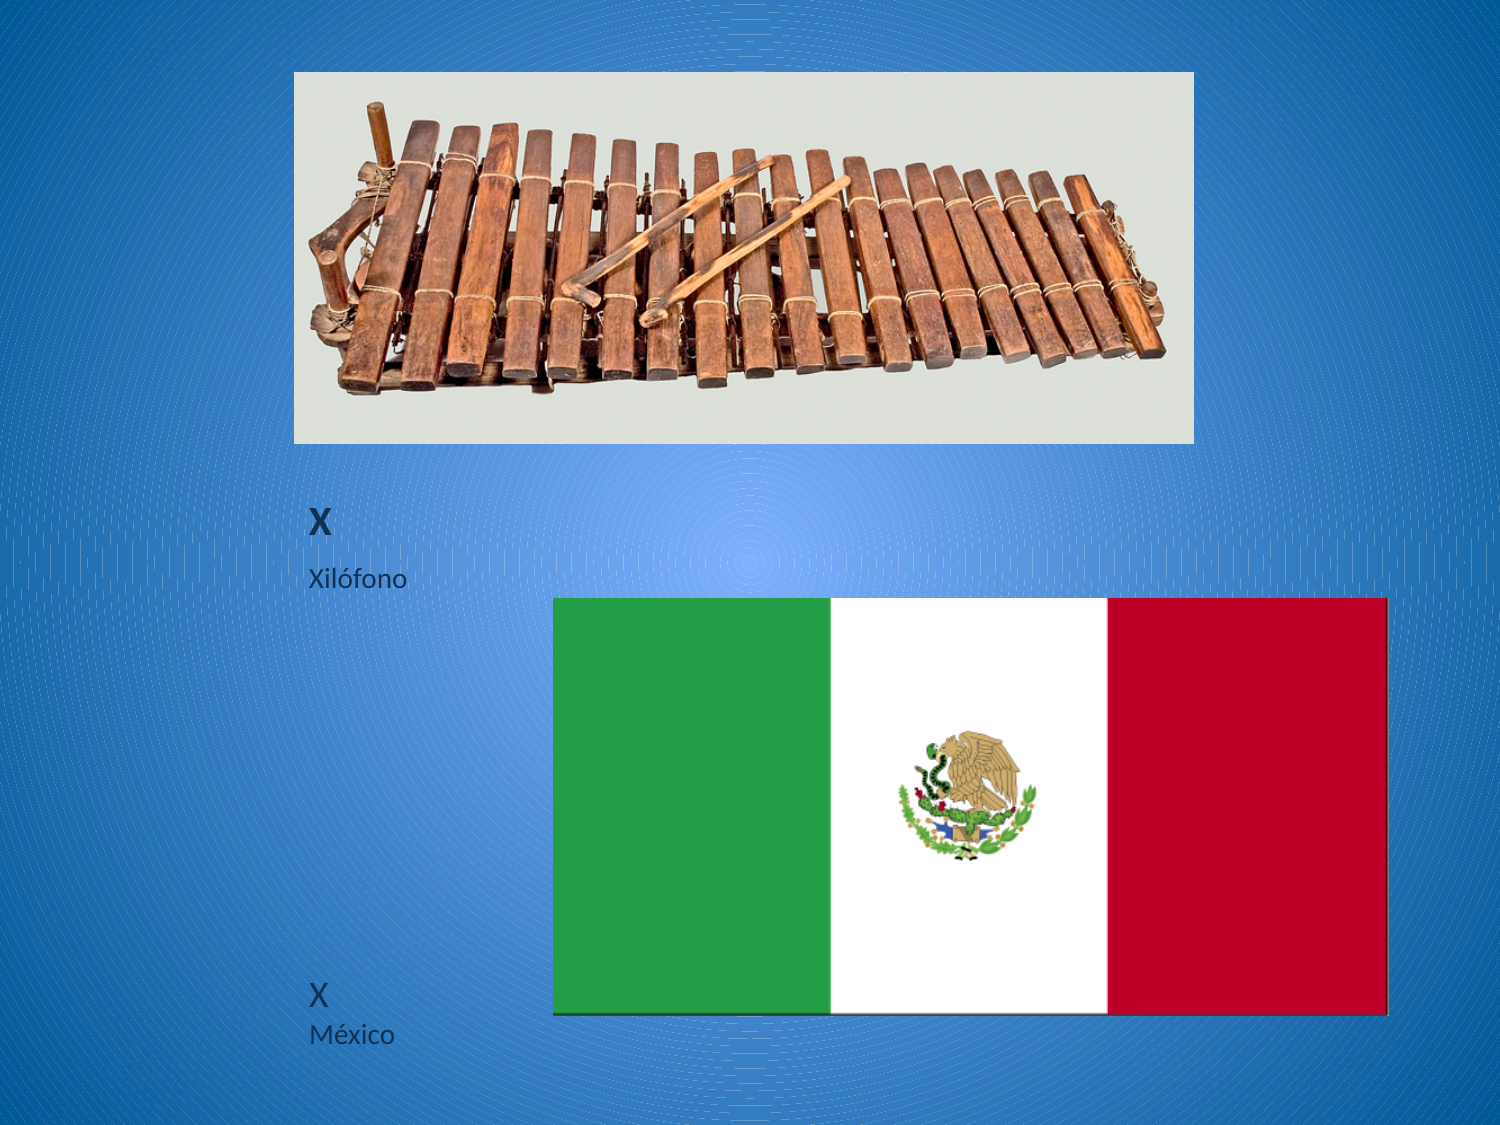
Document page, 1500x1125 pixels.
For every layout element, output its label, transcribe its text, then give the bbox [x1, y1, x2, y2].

text_box X México [294, 962, 411, 1058]
list Xilófono [294, 604, 548, 684]
picture [553, 598, 1389, 1017]
picture [293, 0, 1195, 596]
